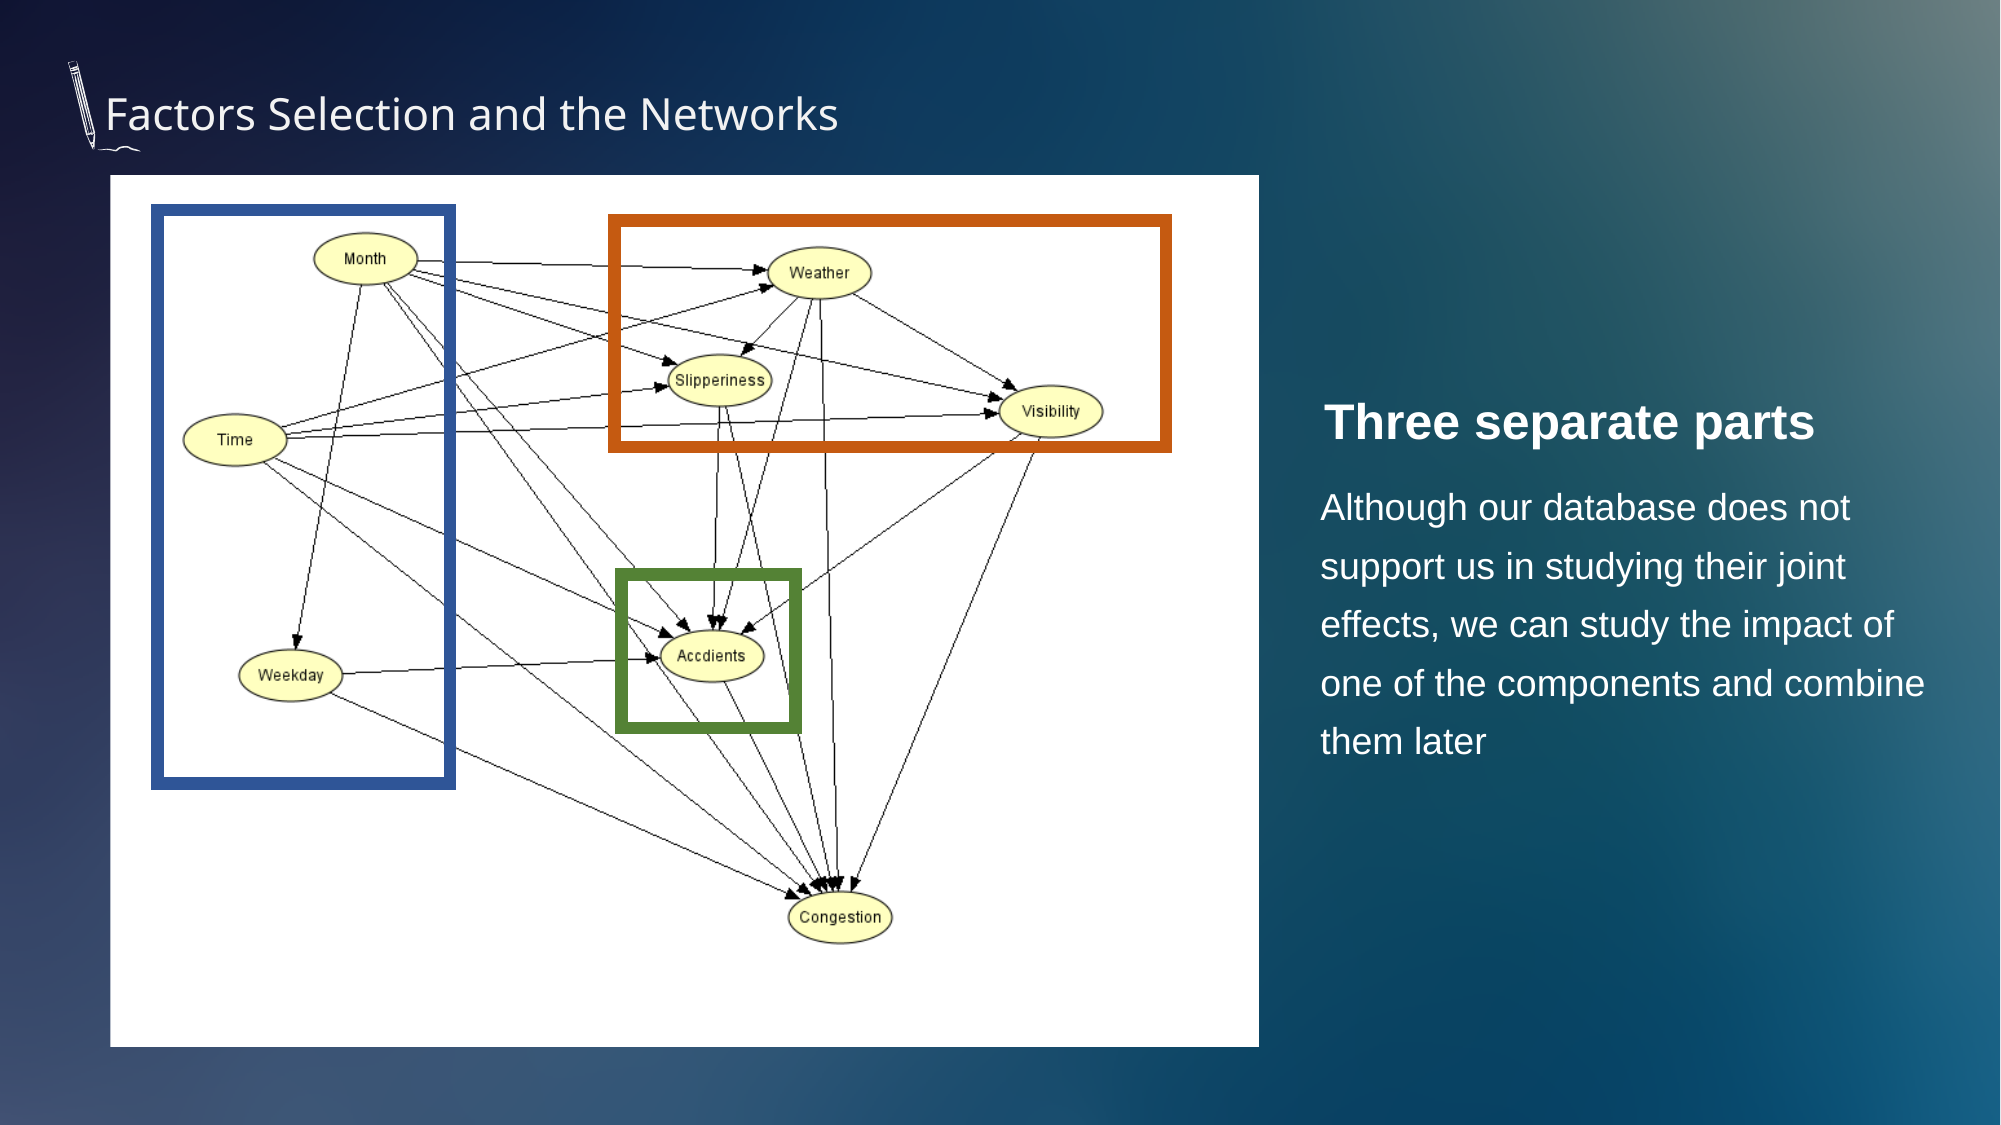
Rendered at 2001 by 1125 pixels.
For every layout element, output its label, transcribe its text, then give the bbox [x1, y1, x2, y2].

picture [0, 0, 2001, 1125]
text_box Factors Selection and the Networks [141, 78, 953, 147]
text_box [1305, 382, 1963, 767]
